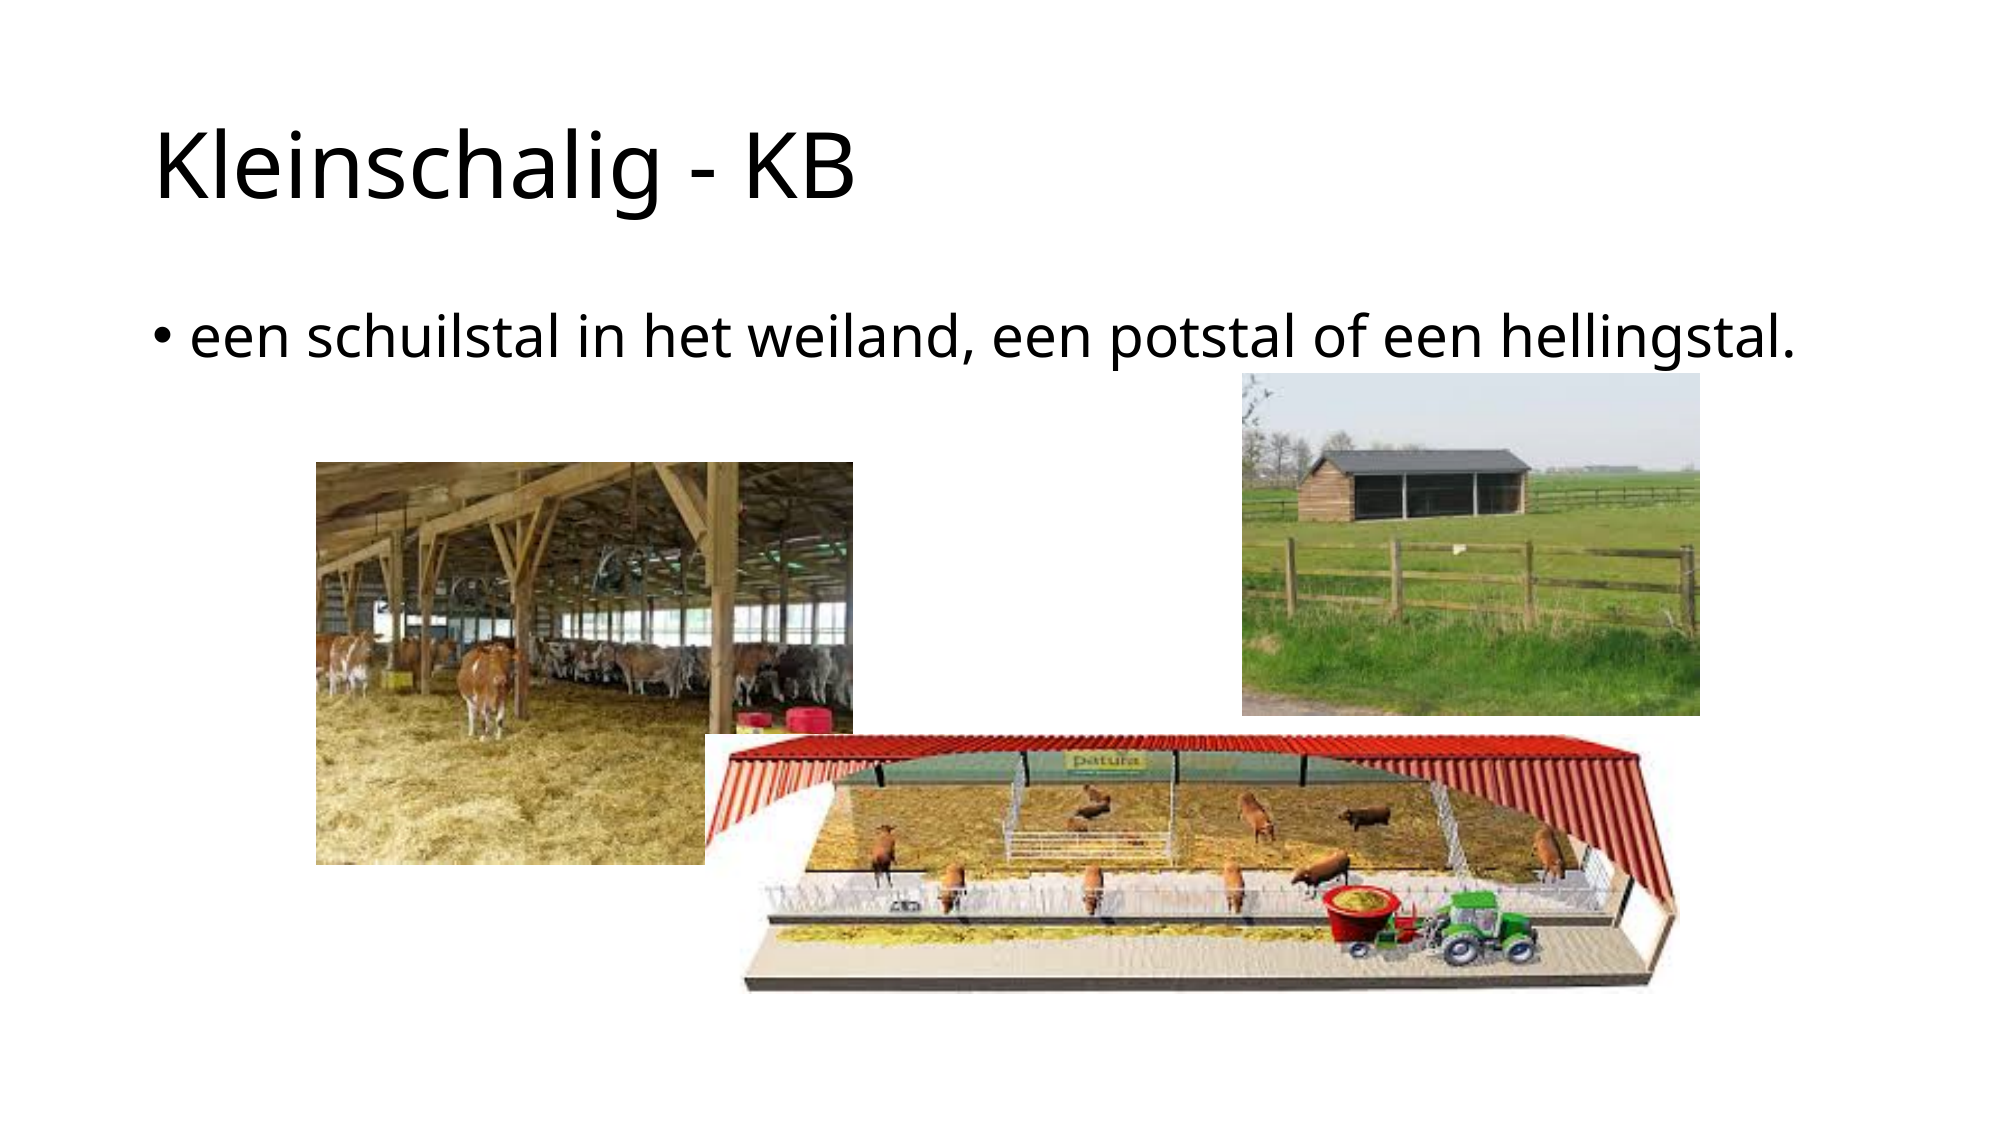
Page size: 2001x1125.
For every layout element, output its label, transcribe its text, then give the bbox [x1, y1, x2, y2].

title Kleinschalig - KB [137, 59, 1863, 278]
picture [316, 462, 1680, 994]
picture [1242, 373, 1700, 717]
list een schuilstal in het weiland, een potstal of een hellingstal. [137, 299, 1863, 1014]
